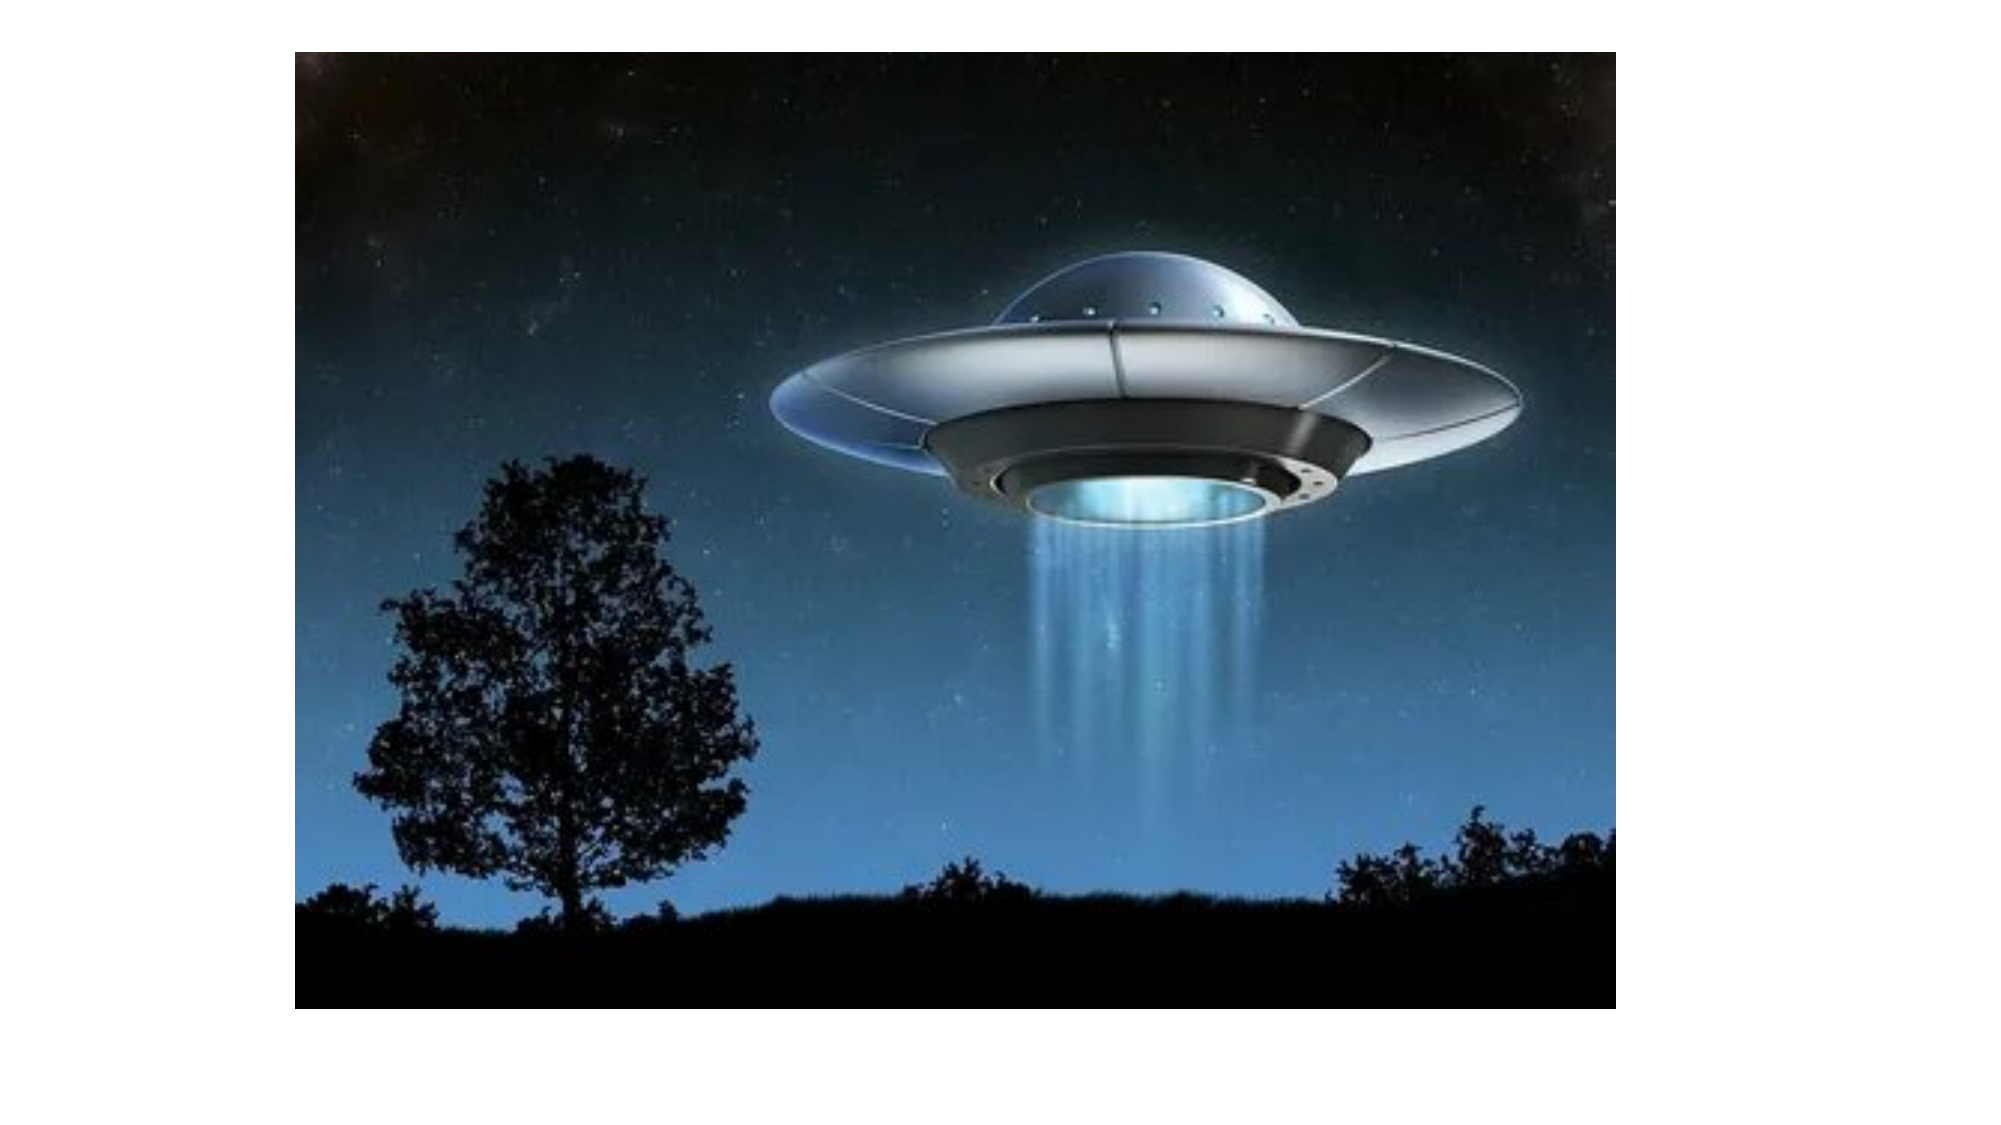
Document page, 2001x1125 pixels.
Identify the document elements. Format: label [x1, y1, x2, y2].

picture [295, 52, 1616, 1009]
